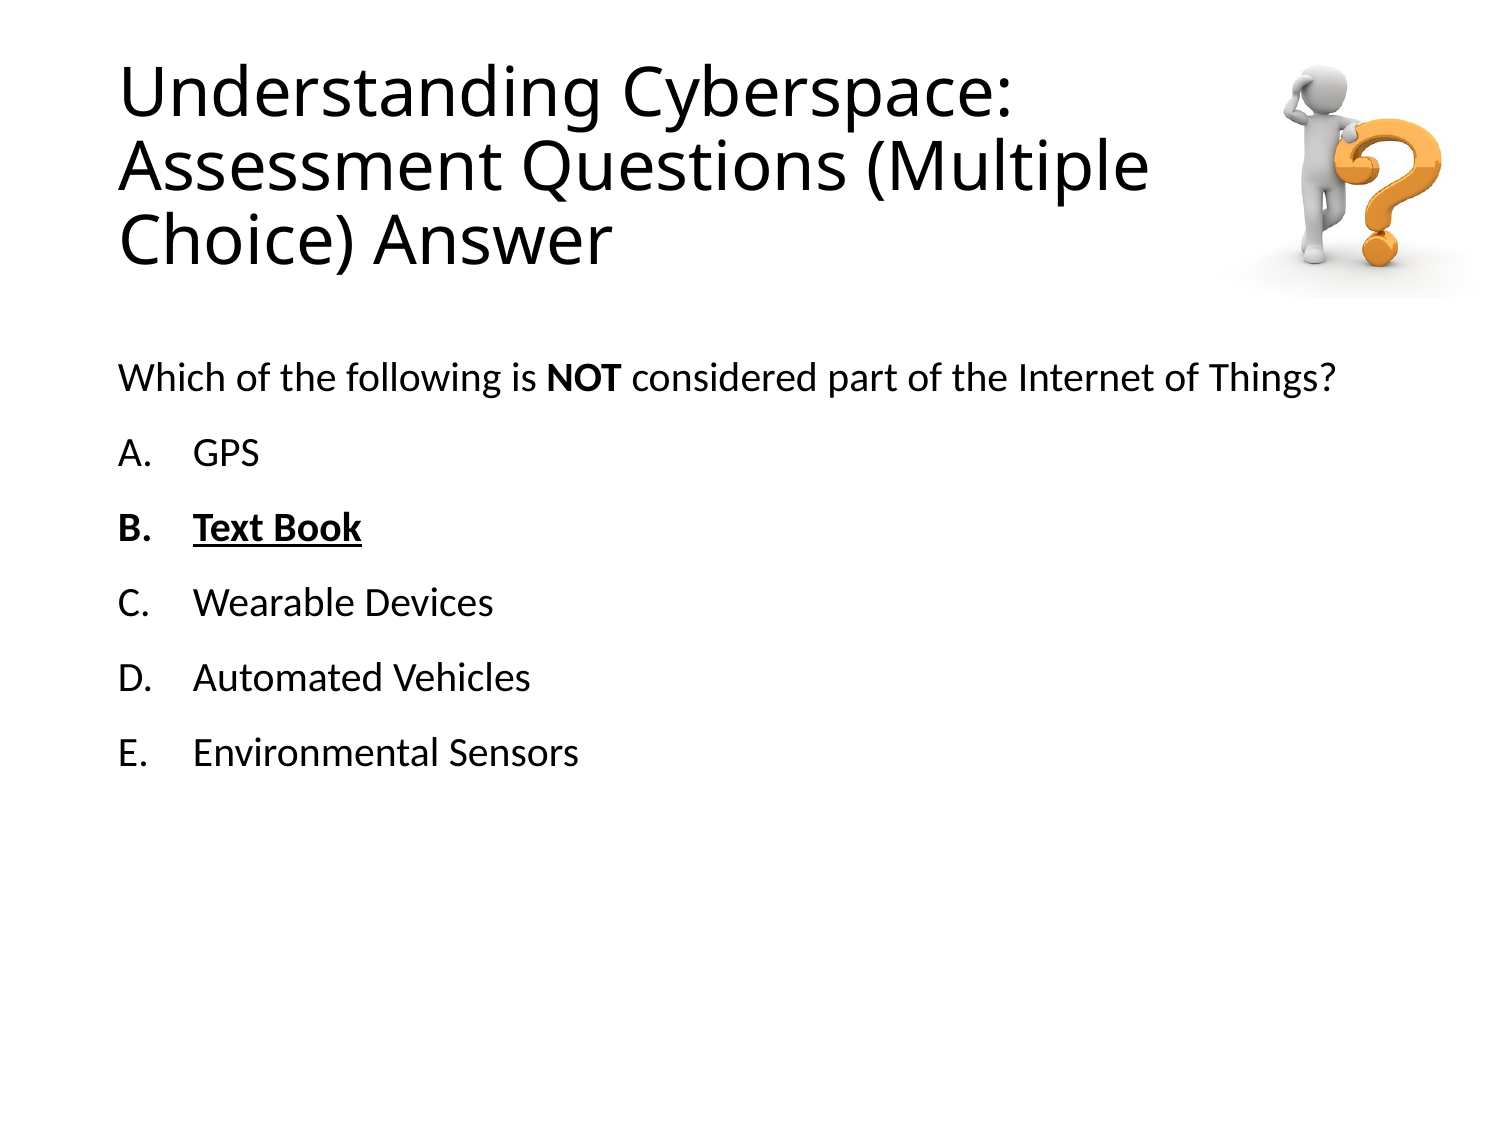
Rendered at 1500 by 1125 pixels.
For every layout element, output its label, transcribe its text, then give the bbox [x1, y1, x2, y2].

title Understanding Cyberspace: Assessment Questions (Multiple Choice) Answer [102, 59, 1218, 278]
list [1218, 39, 1477, 298]
text_box Which of the following is NOT considered part of the Internet of Things? GPS Text Book Wearable Devices Automated Vehicles Environmental Sensors [103, 317, 1397, 783]
